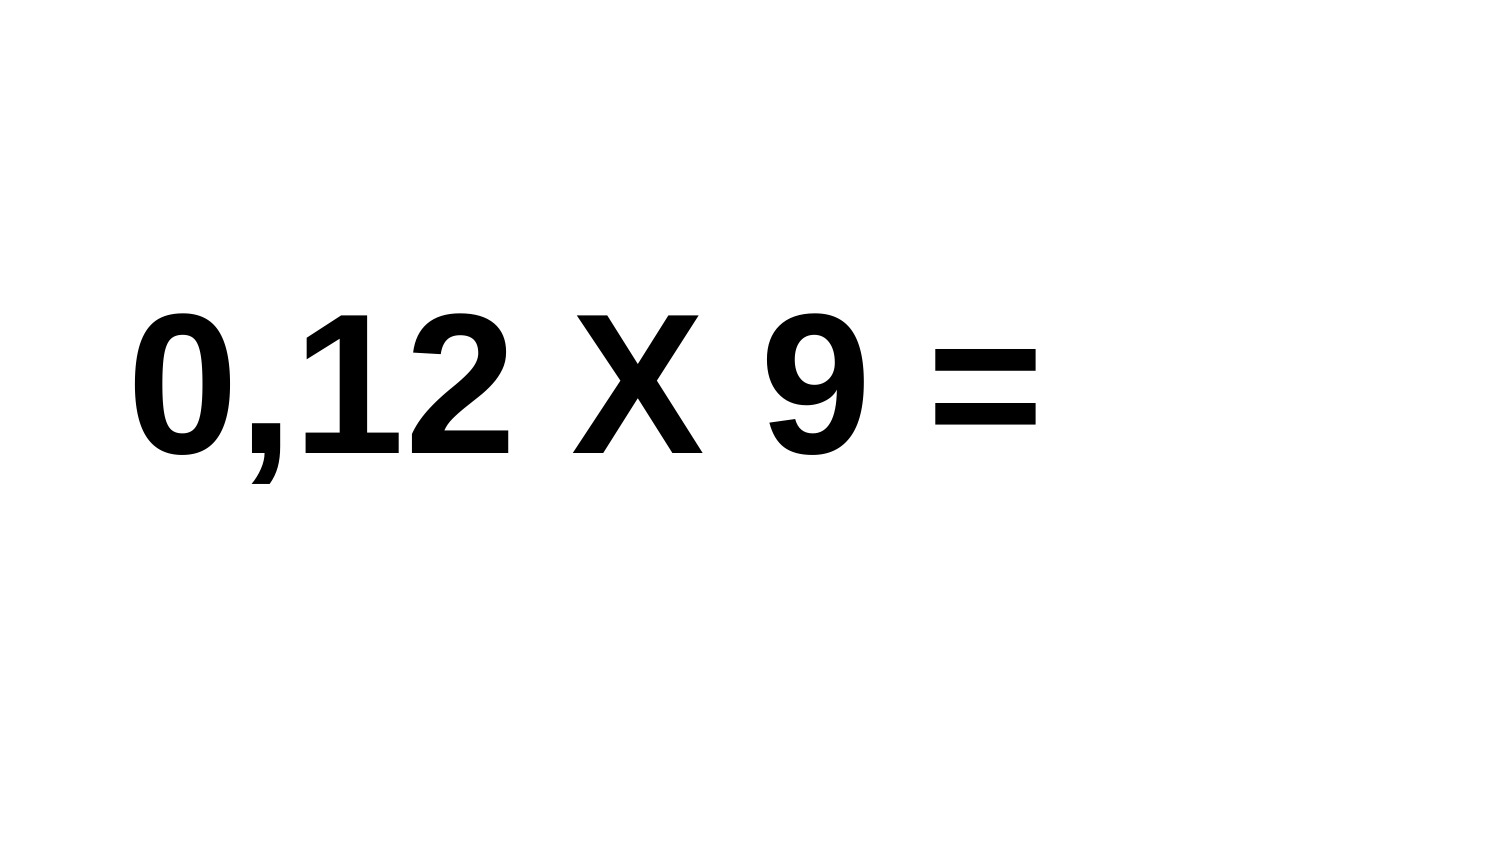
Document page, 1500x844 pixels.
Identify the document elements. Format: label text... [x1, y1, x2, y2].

text_box 0,12 X 9 = [112, 318, 1388, 509]
